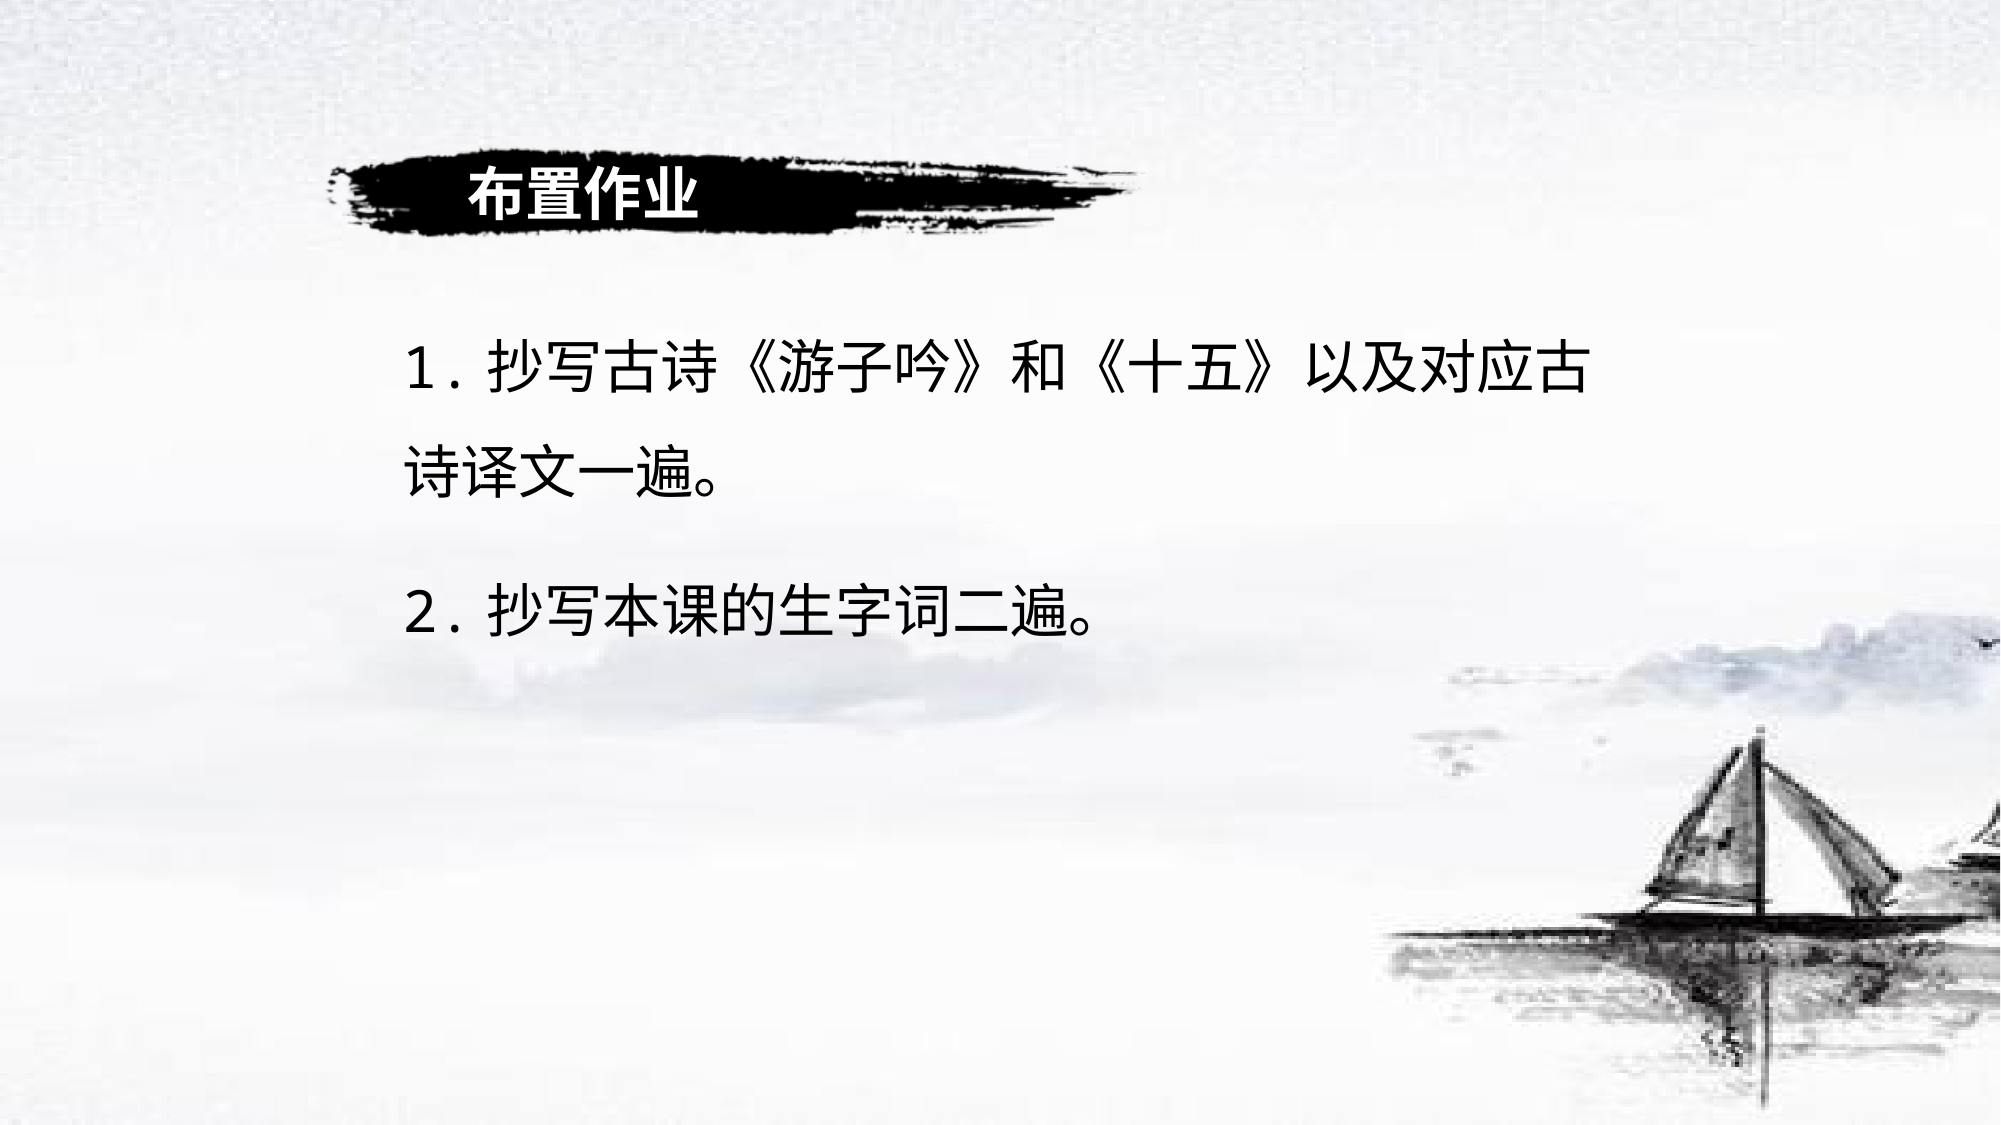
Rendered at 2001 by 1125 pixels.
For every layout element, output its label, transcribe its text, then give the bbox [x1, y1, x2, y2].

text_box 1.抄写古诗《游子吟》和《十五》以及对应古诗译文一遍。 [387, 287, 1650, 513]
text_box 2.抄写本课的生字词二遍。 [387, 531, 1325, 652]
picture [0, 0, 2001, 1125]
